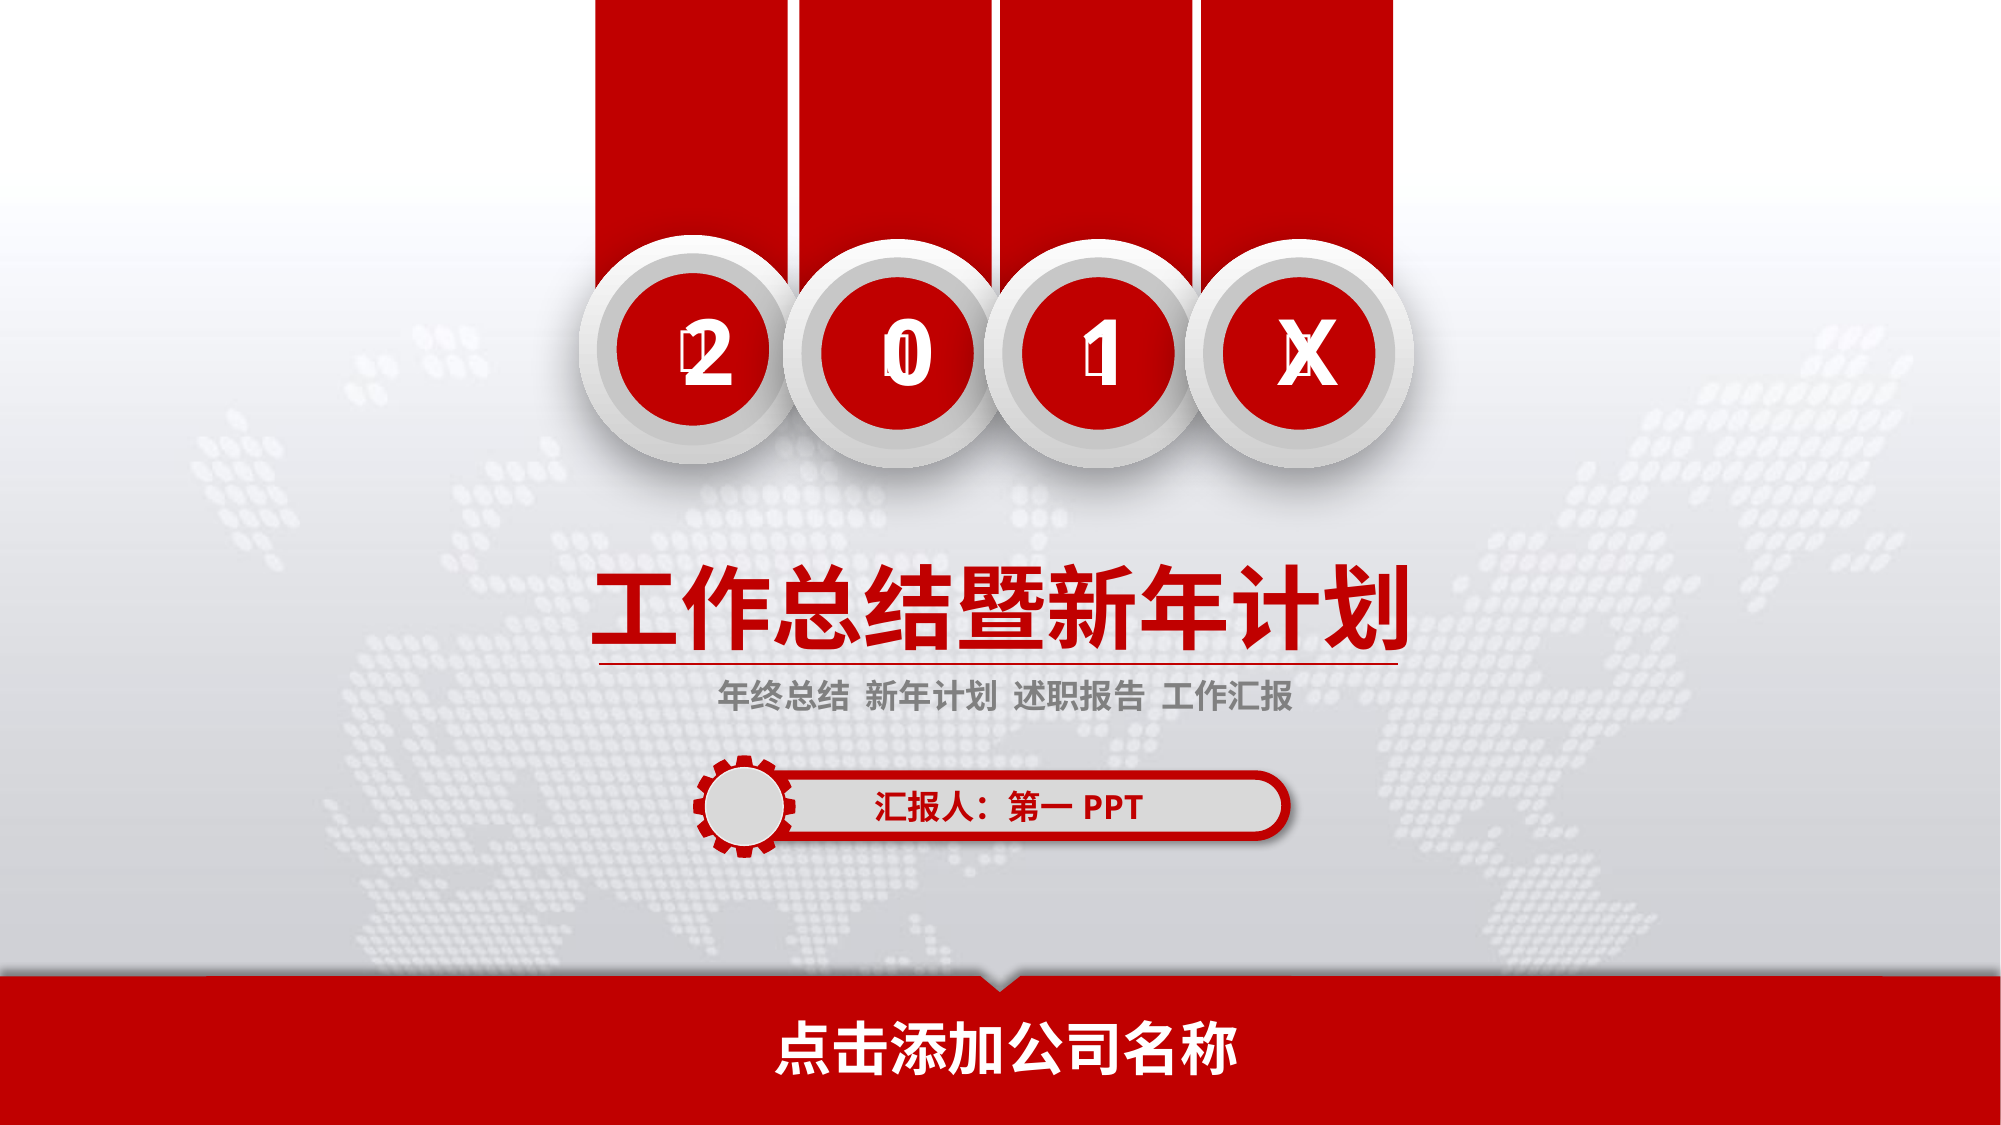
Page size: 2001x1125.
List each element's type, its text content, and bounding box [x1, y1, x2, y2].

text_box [782, 238, 982, 469]
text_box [1184, 238, 1414, 469]
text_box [578, 234, 808, 465]
text_box 汇报人：第一PPT [800, 786, 1223, 827]
text_box 点击添加公司名称 [645, 1011, 1367, 1082]
text_box 年终总结 新年计划 述职报告 工作汇报 [645, 675, 1367, 716]
text_box 工作总结暨新年计划 [492, 551, 1511, 662]
text_box [998, 0, 1195, 236]
picture [1195, 0, 1199, 238]
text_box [692, 755, 796, 859]
text_box [800, 772, 1289, 839]
text_box [0, 973, 2001, 1125]
text_box [797, 0, 994, 236]
picture [0, 0, 2001, 988]
picture [790, 0, 797, 234]
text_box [983, 238, 1183, 469]
picture [994, 0, 998, 238]
text_box [1199, 0, 1395, 237]
text_box [593, 0, 790, 233]
